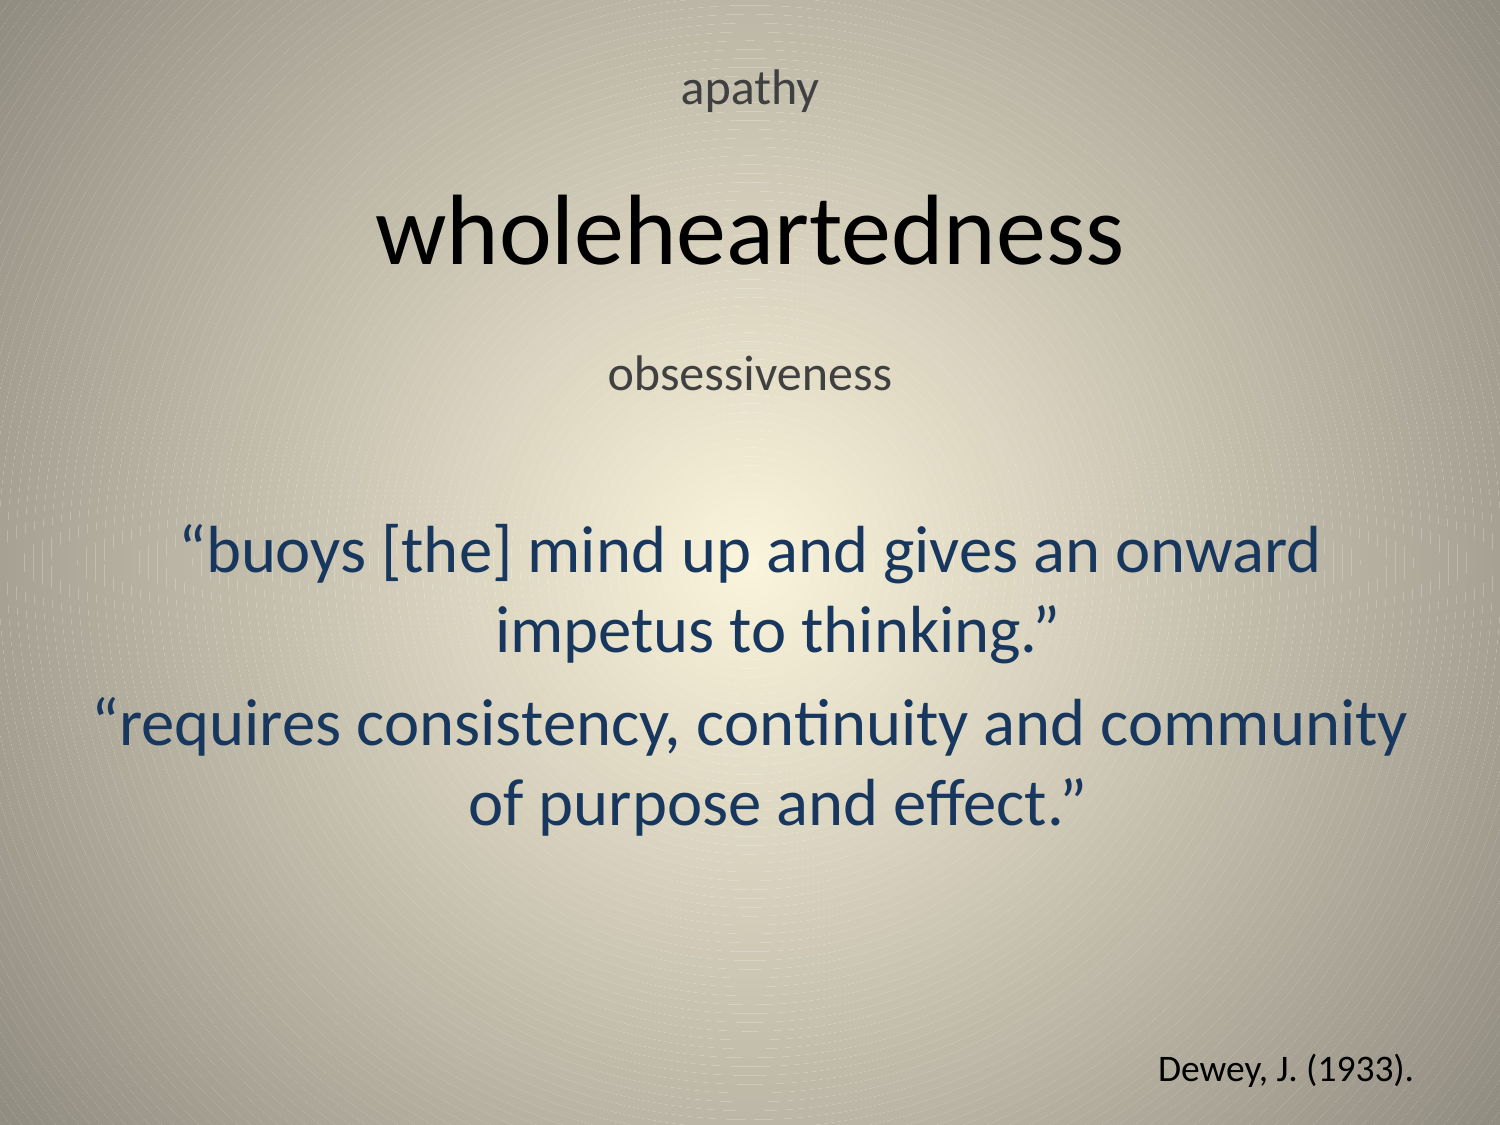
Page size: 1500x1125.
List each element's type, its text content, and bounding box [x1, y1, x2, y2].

text_box Dewey, J. (1933). [1143, 1036, 1438, 1097]
list “buoys [the] mind up and gives an onward impetus to thinking.” “requires consistency, continuity and community of purpose and effect.” [75, 498, 1425, 1005]
title apathy wholeheartedness obsessiveness [75, 45, 1425, 410]
